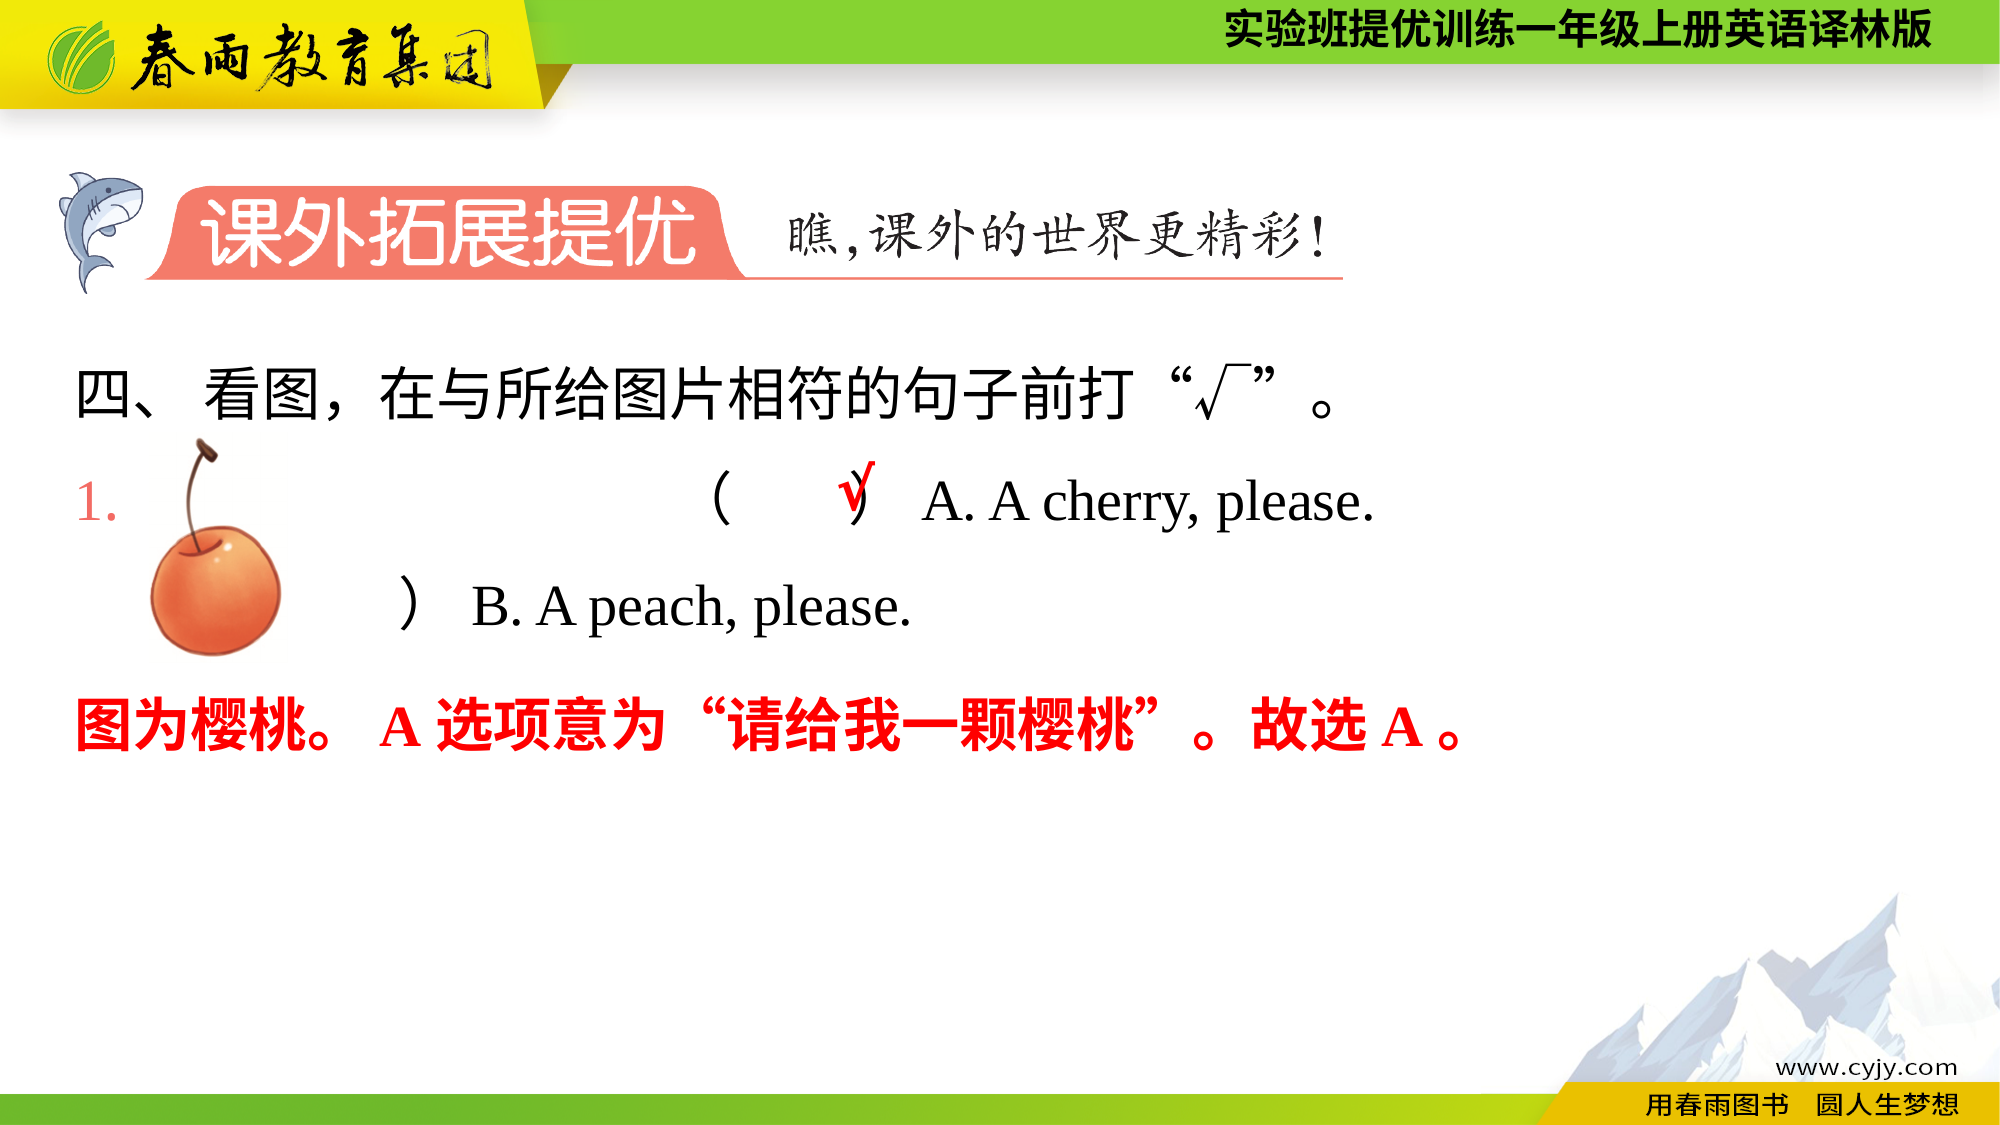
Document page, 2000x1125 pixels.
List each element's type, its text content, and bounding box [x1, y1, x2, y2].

text_box 图为樱桃。A选项意为“请给我一颗樱桃”。故选A。 [59, 645, 1944, 766]
picture [0, 0, 2000, 1125]
text_box √ [821, 444, 890, 530]
list 四、 看图，在与所给图片相符的句子前打“√”。 1. （ ）A. A cherry, please. （ ）B. A peach, please. [59, 314, 1944, 635]
